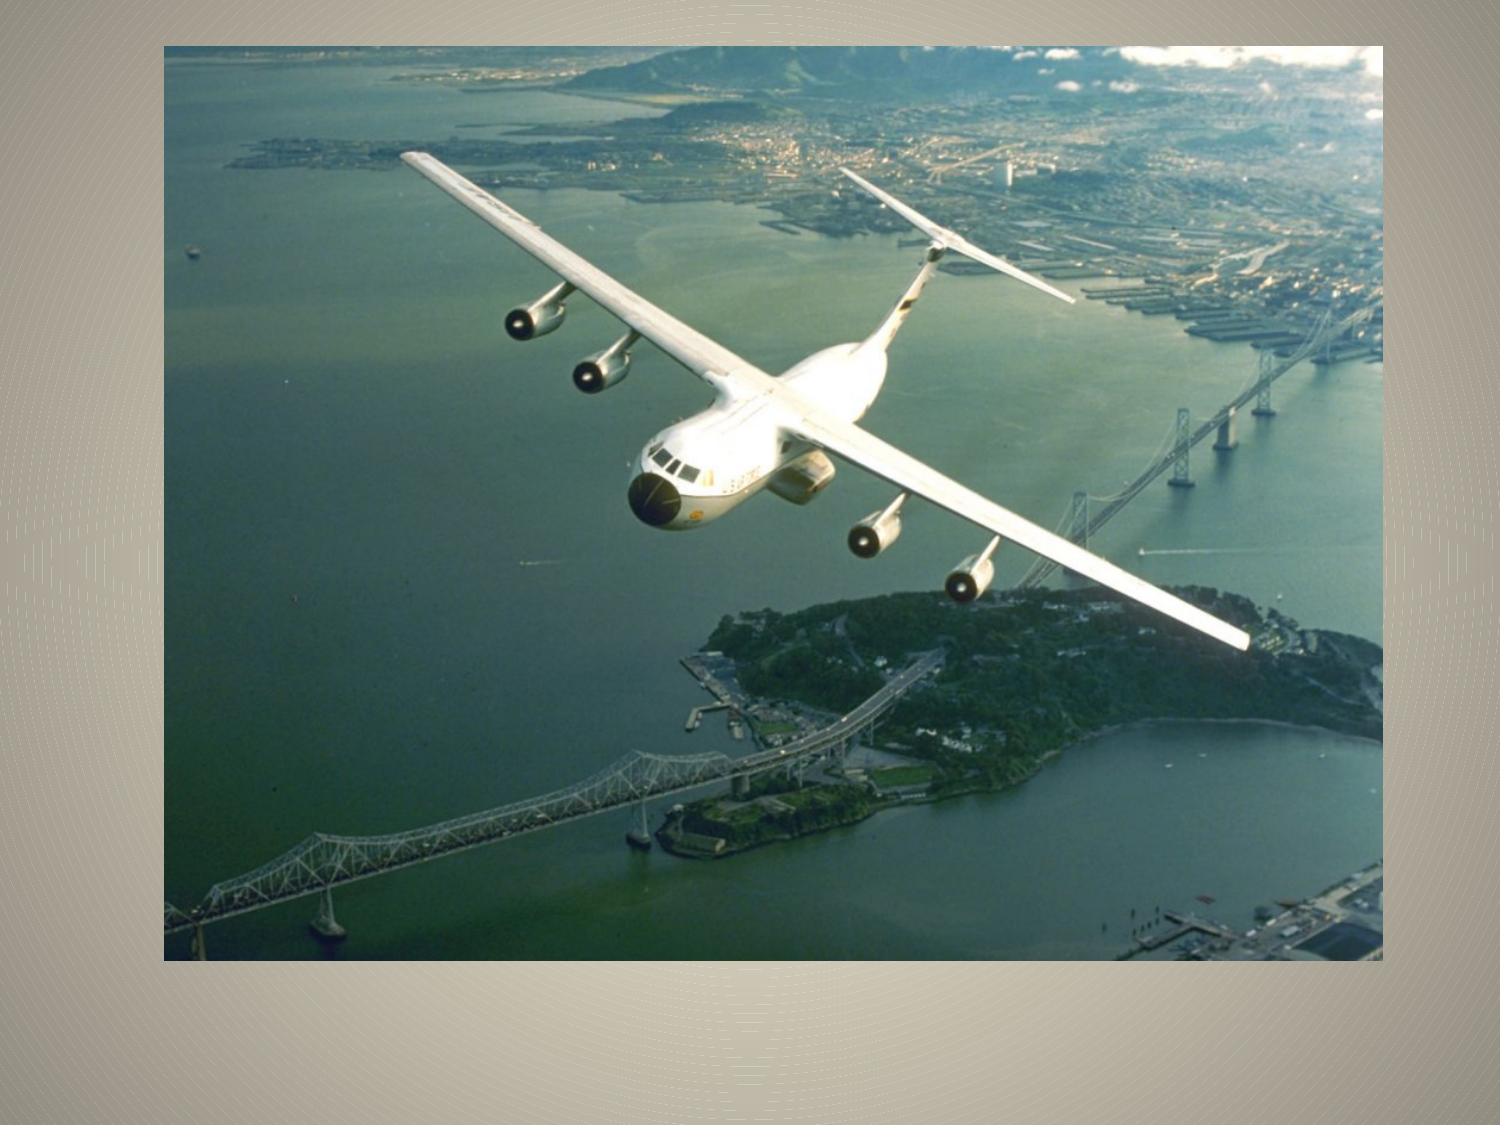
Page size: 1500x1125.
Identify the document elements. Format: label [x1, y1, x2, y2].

picture [163, 46, 1383, 962]
